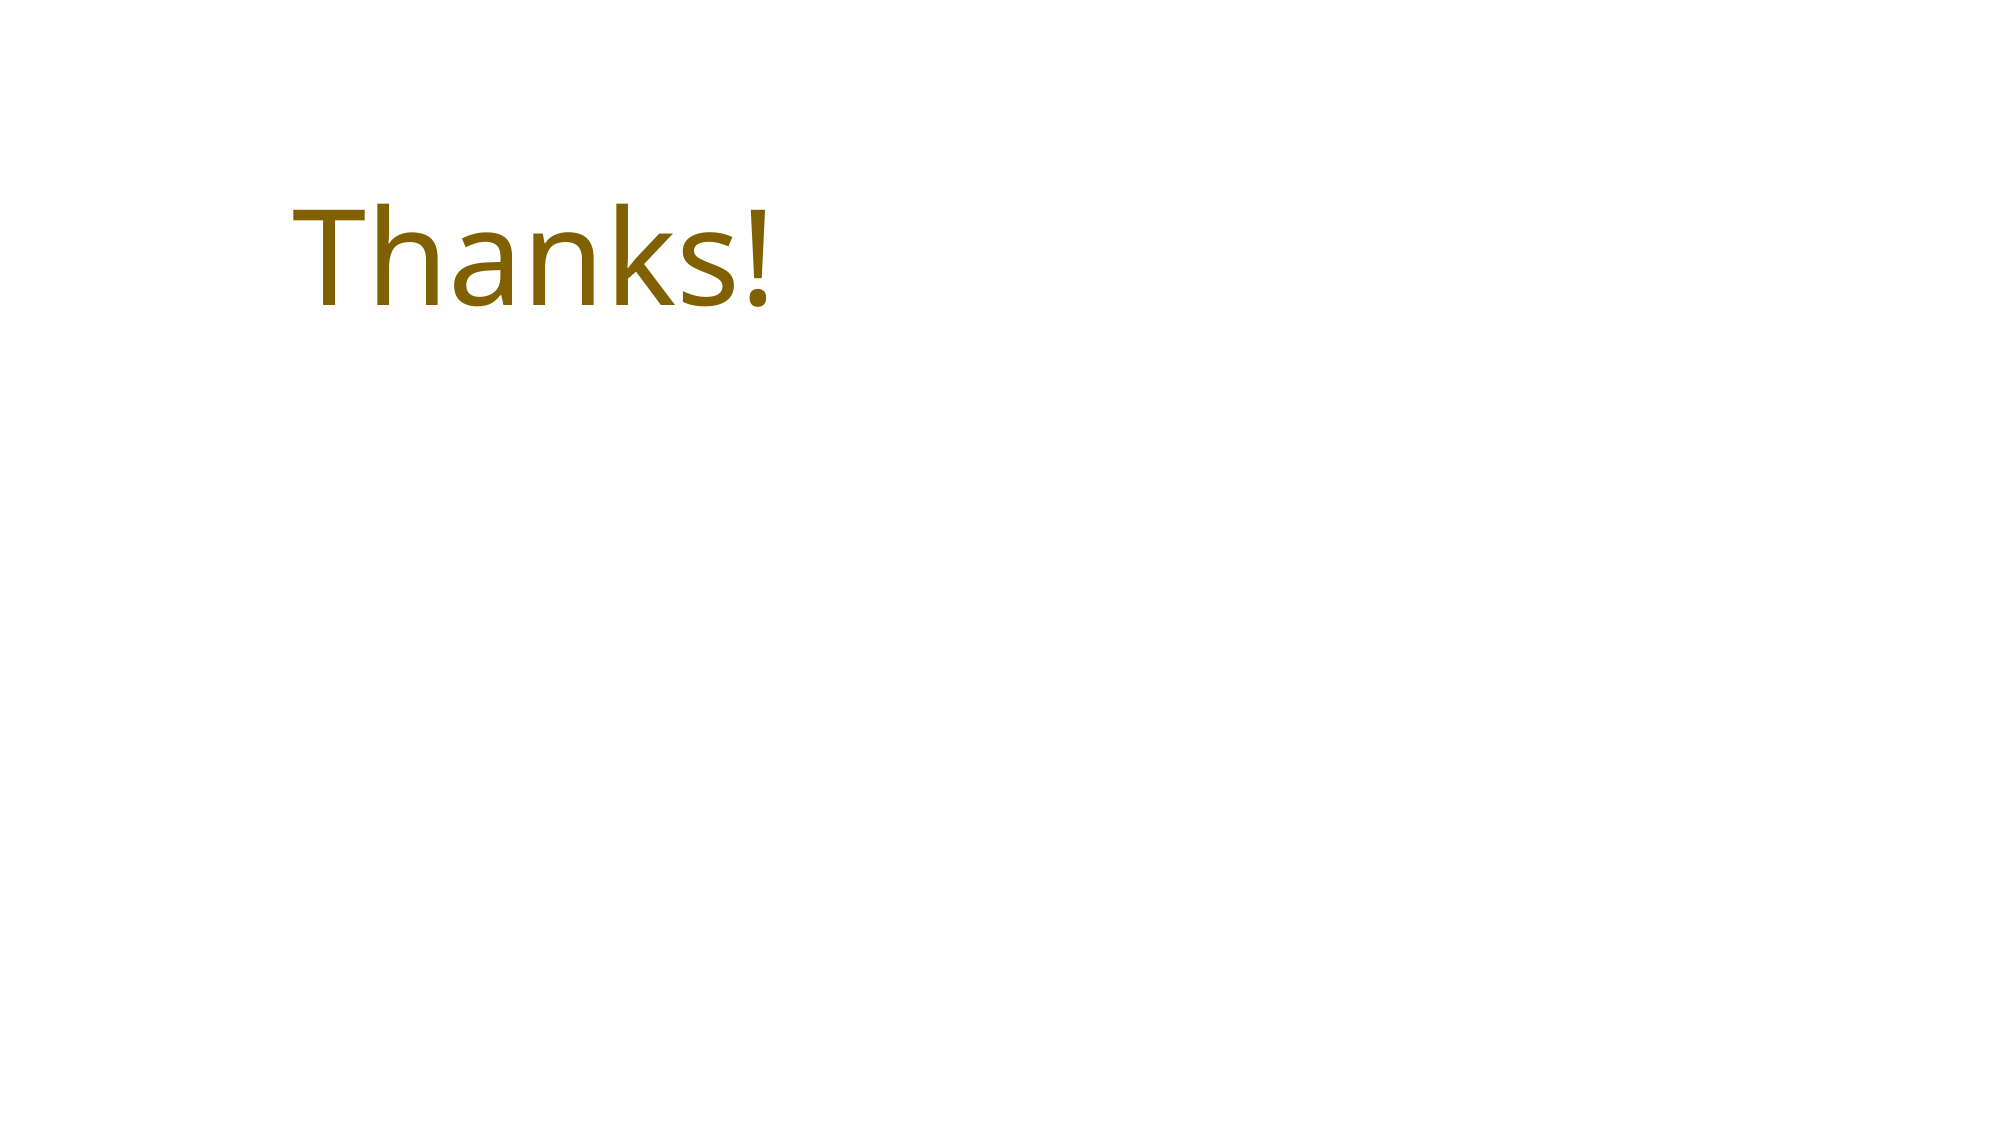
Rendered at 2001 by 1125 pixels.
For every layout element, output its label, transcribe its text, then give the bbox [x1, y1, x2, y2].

title Thanks! [277, 153, 1084, 371]
